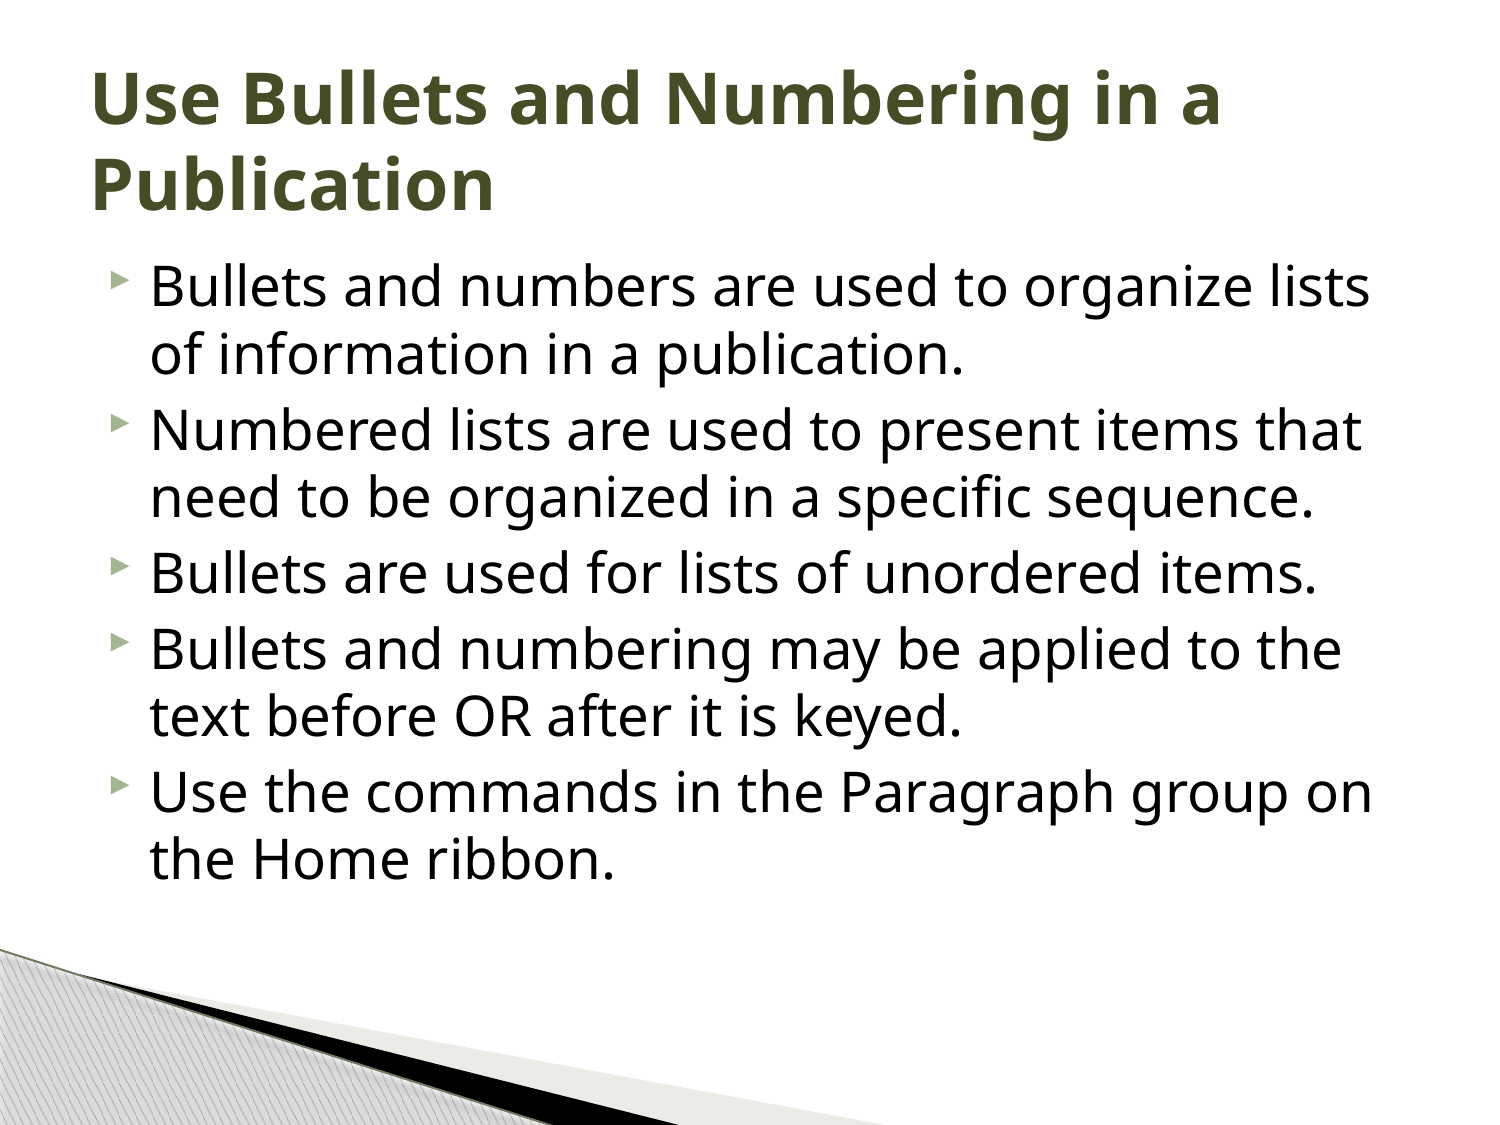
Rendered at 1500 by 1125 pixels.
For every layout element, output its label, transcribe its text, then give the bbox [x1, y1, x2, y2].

list Bullets and numbers are used to organize lists of information in a publication. Numbered lists are used to present items that need to be organized in a specific sequence. Bullets are used for lists of unordered items. Bullets and numbering may be applied to the text before OR after it is keyed. Use the commands in the Paragraph group on the Home ribbon. [75, 243, 1425, 986]
title Use Bullets and Numbering in a Publication [75, 45, 1425, 233]
